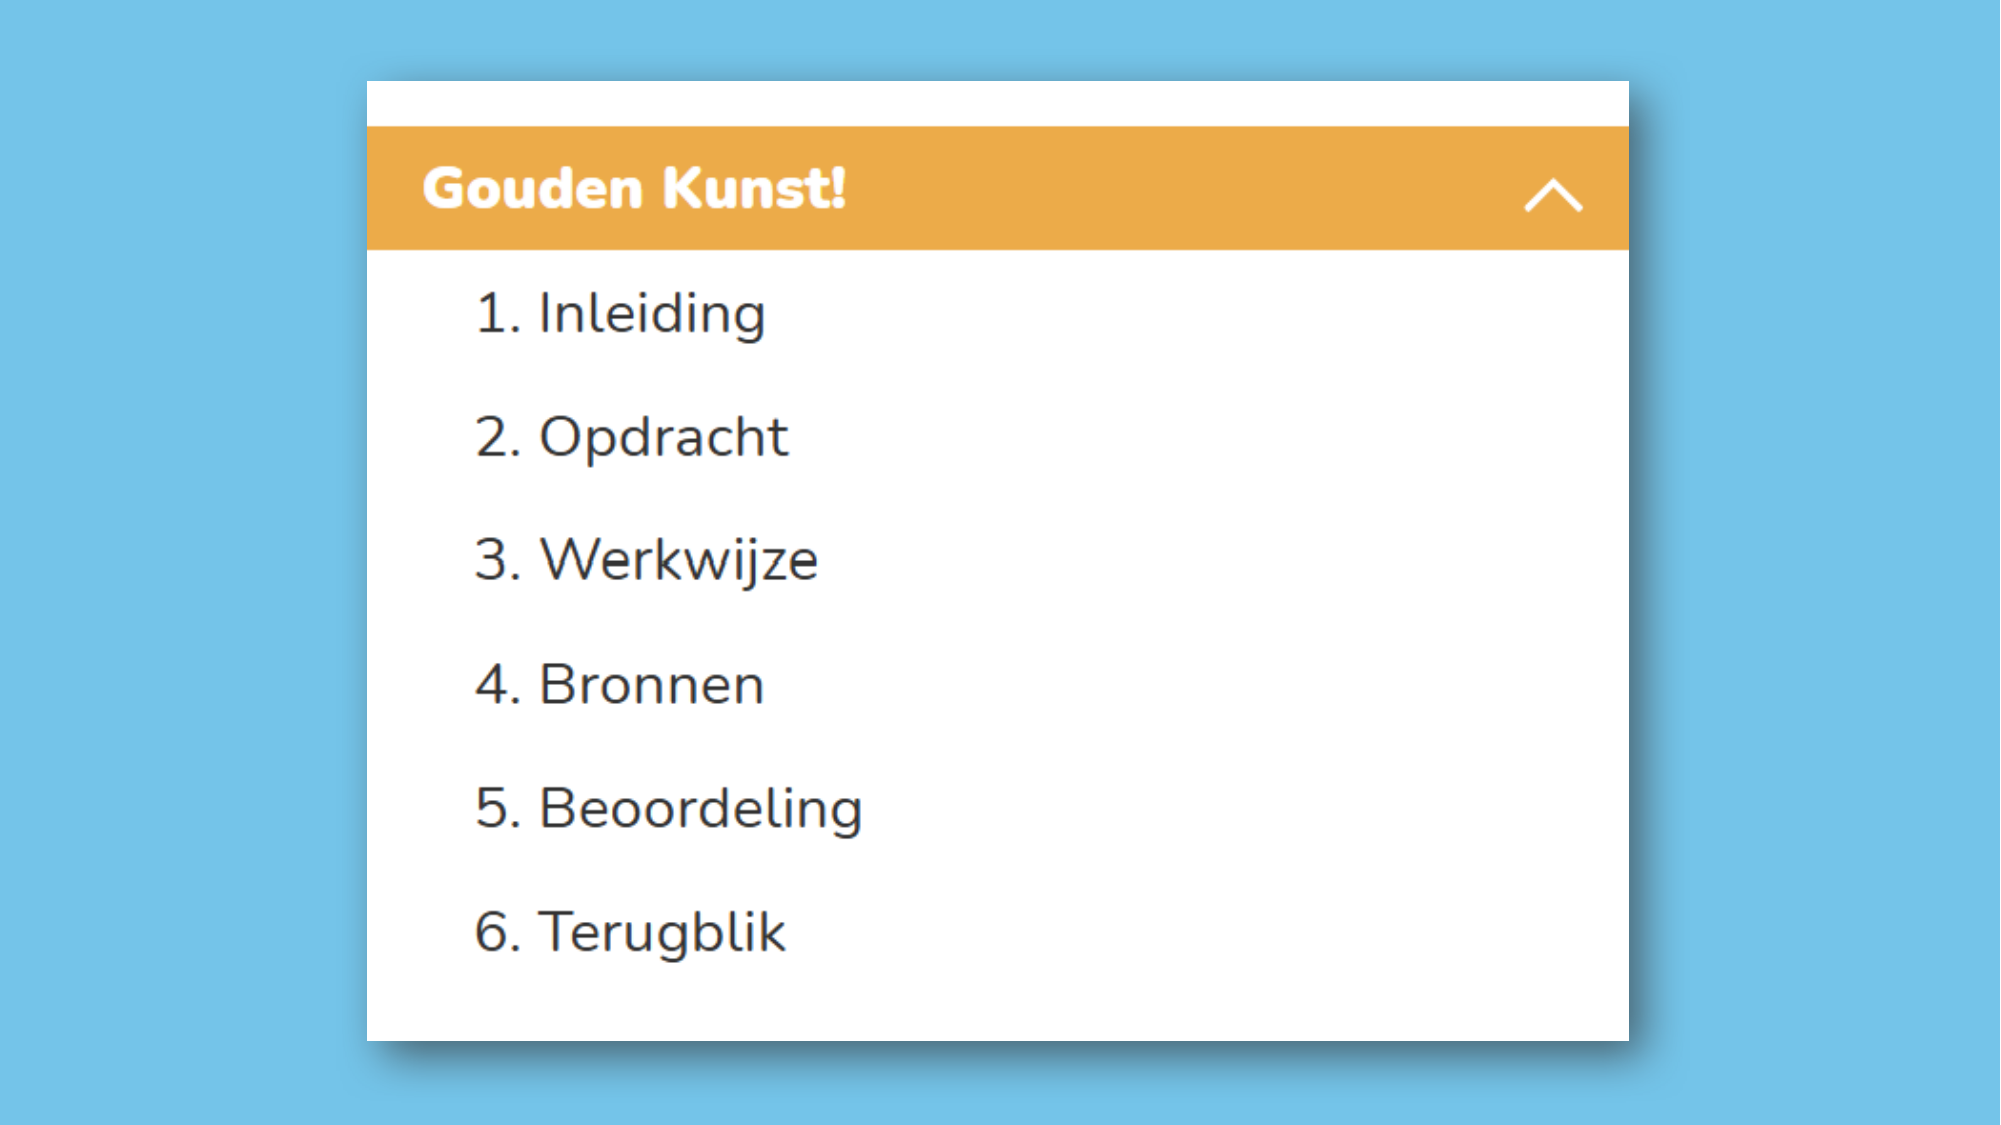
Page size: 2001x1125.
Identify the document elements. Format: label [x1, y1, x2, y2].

picture [367, 80, 1629, 1042]
